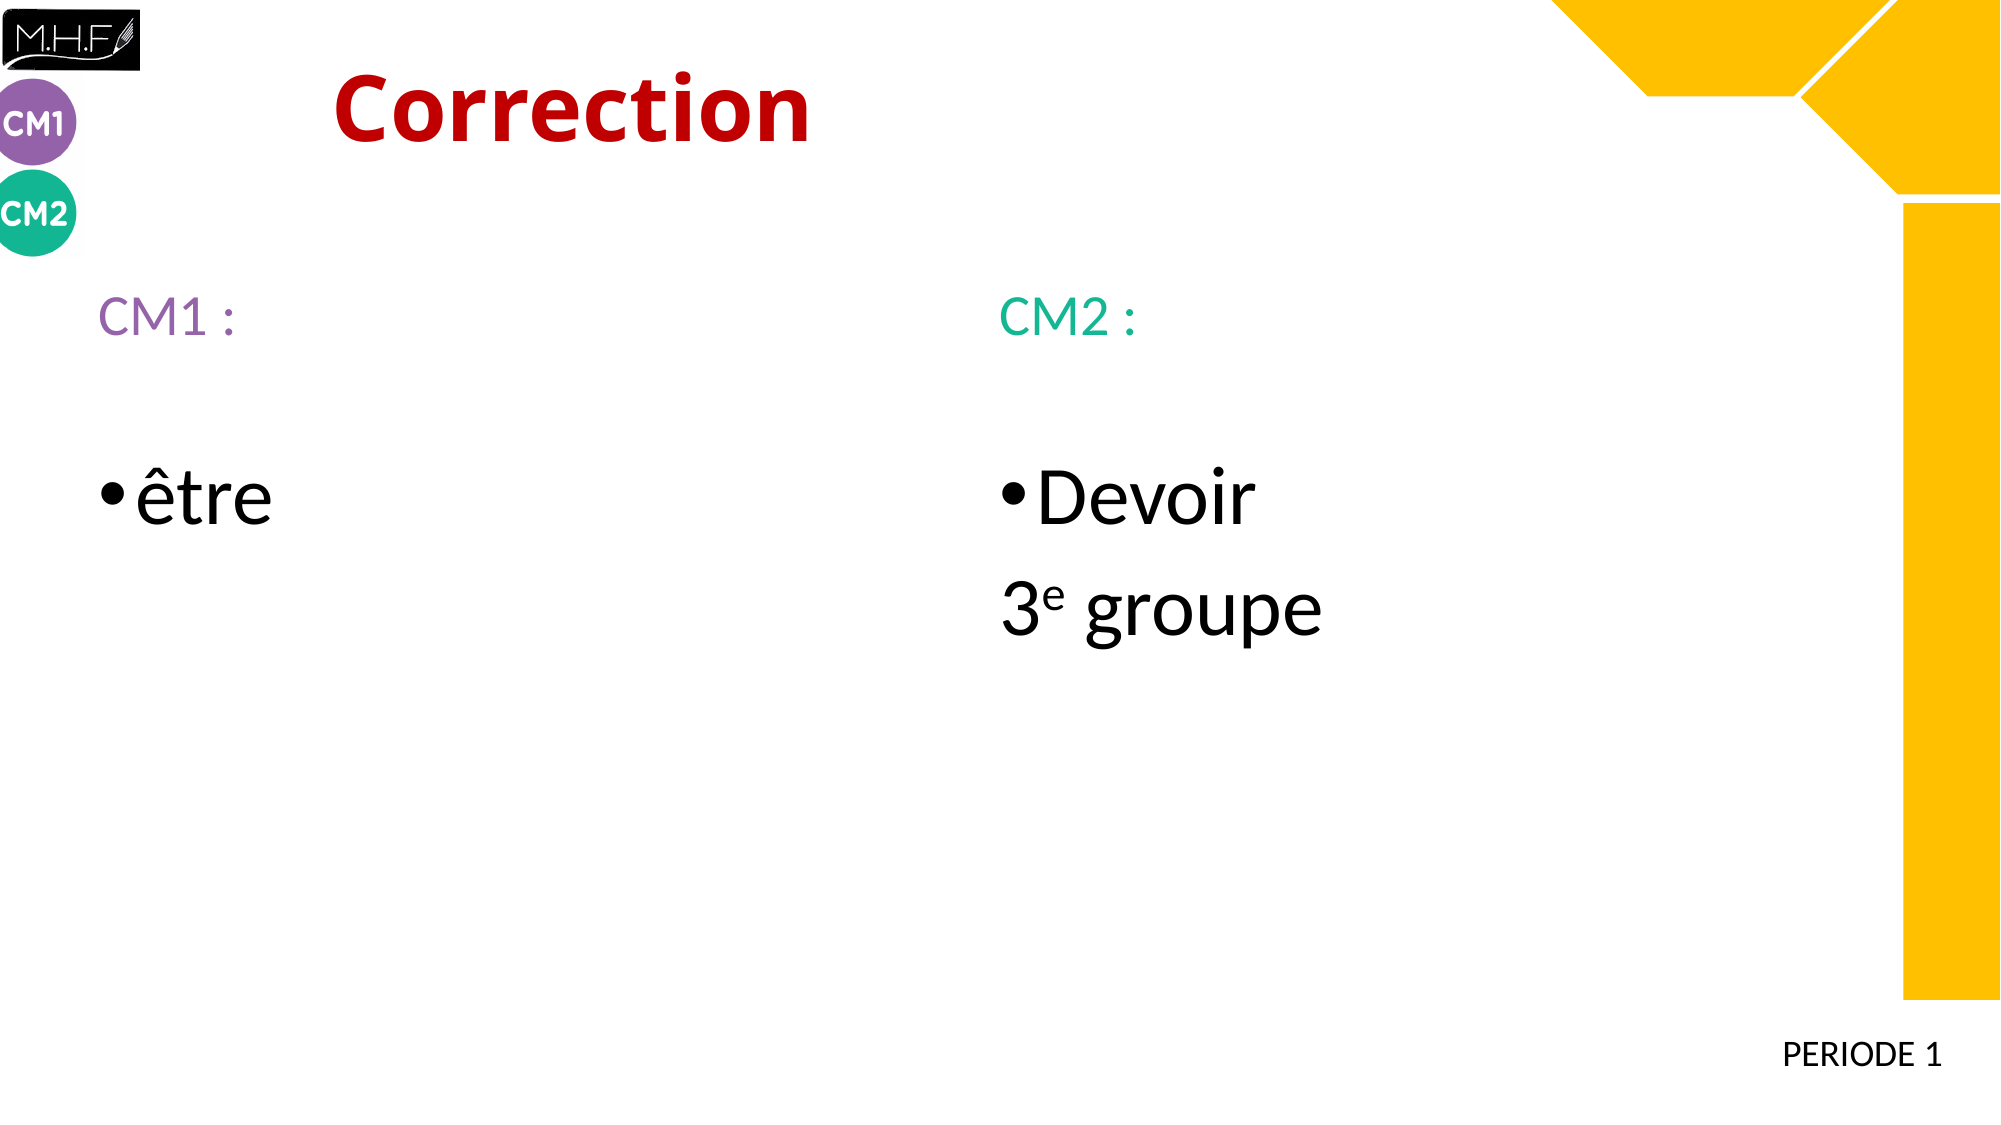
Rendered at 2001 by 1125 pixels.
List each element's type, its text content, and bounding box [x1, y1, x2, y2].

text_box CM2 : Devoir 3e groupe [984, 277, 1821, 992]
text_box [1799, 0, 2000, 196]
title Correction [316, 3, 1863, 221]
picture [0, 7, 140, 259]
list CM1 : être [83, 277, 920, 992]
text_box [1549, 0, 1892, 98]
text_box PERIODE 1 [1362, 1021, 1967, 1125]
text_box [1902, 202, 2000, 1001]
